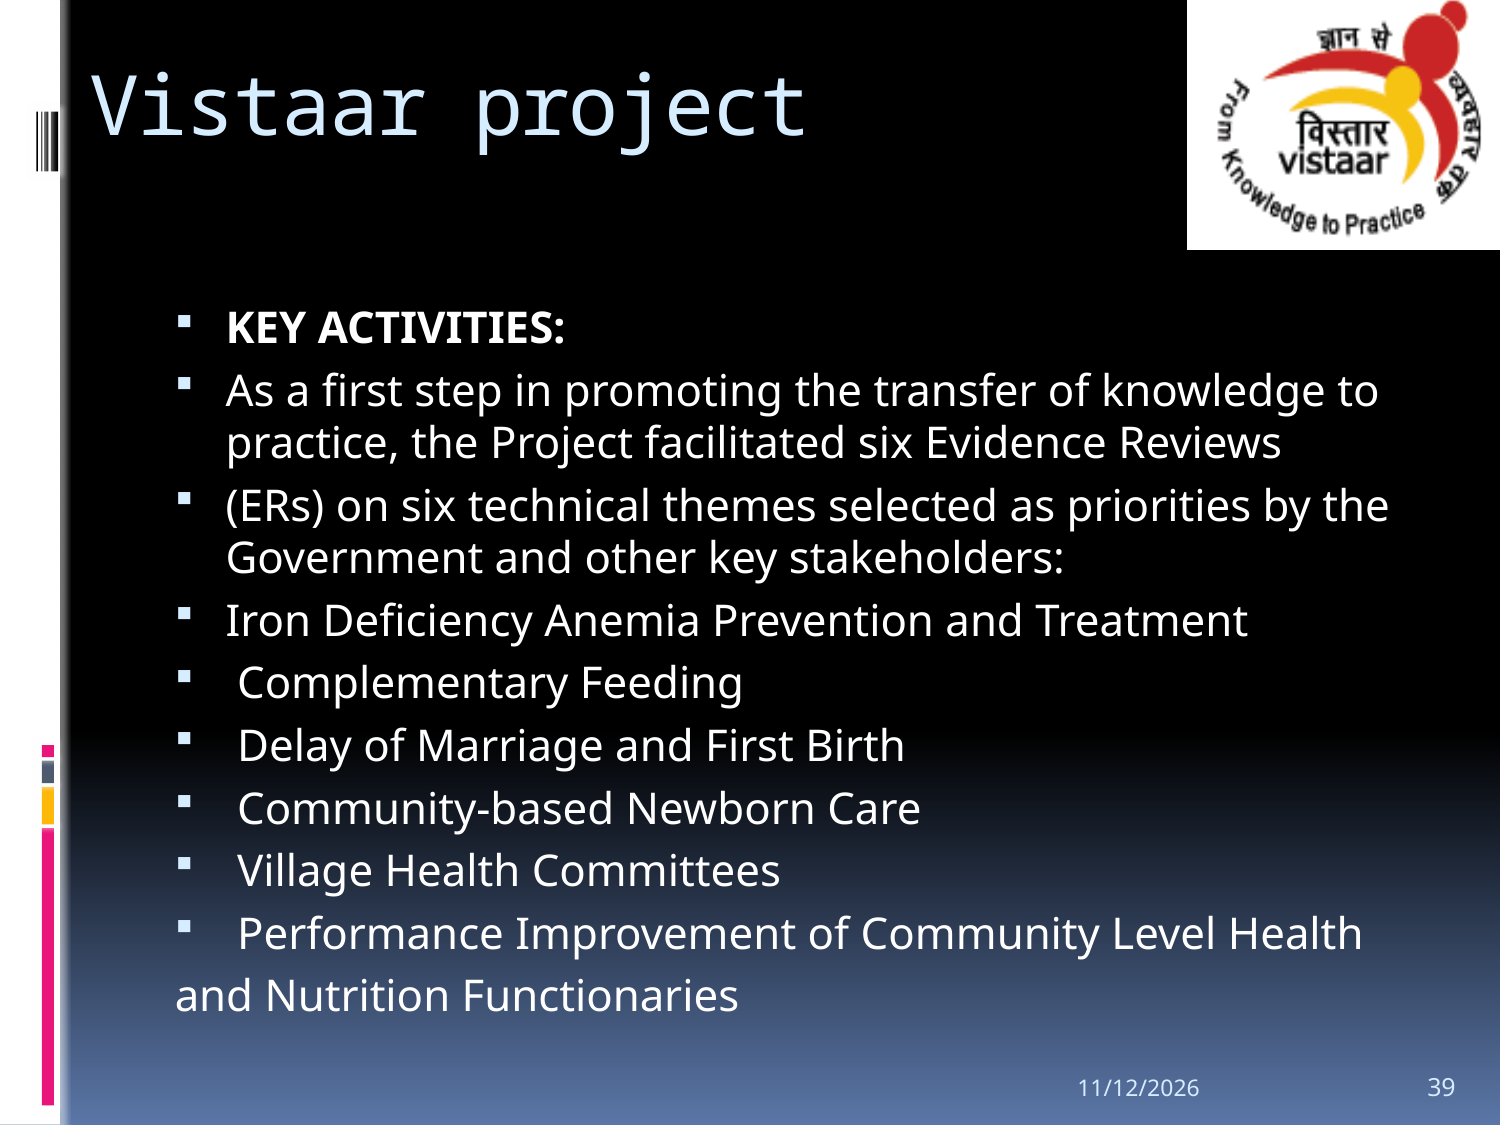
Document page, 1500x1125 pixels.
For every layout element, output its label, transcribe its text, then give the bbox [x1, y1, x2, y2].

title Vistaar project [75, 45, 1038, 233]
slide_number 39 [1412, 1052, 1488, 1113]
list KEY ACTIVITIES: As a first step in promoting the transfer of knowledge to practice, the Project facilitated six Evidence Reviews (ERs) on six technical themes selected as priorities by the Government and other key stakeholders: Iron Deficiency Anemia Prevention and Treatment Complementary Feeding Delay of Marriage and First Birth Community-based Newborn Care Village Health Committees Performance Improvement of Community Level Health and Nutrition Functionaries [150, 292, 1425, 1043]
picture [1186, 0, 1500, 251]
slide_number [1062, 1052, 1412, 1113]
